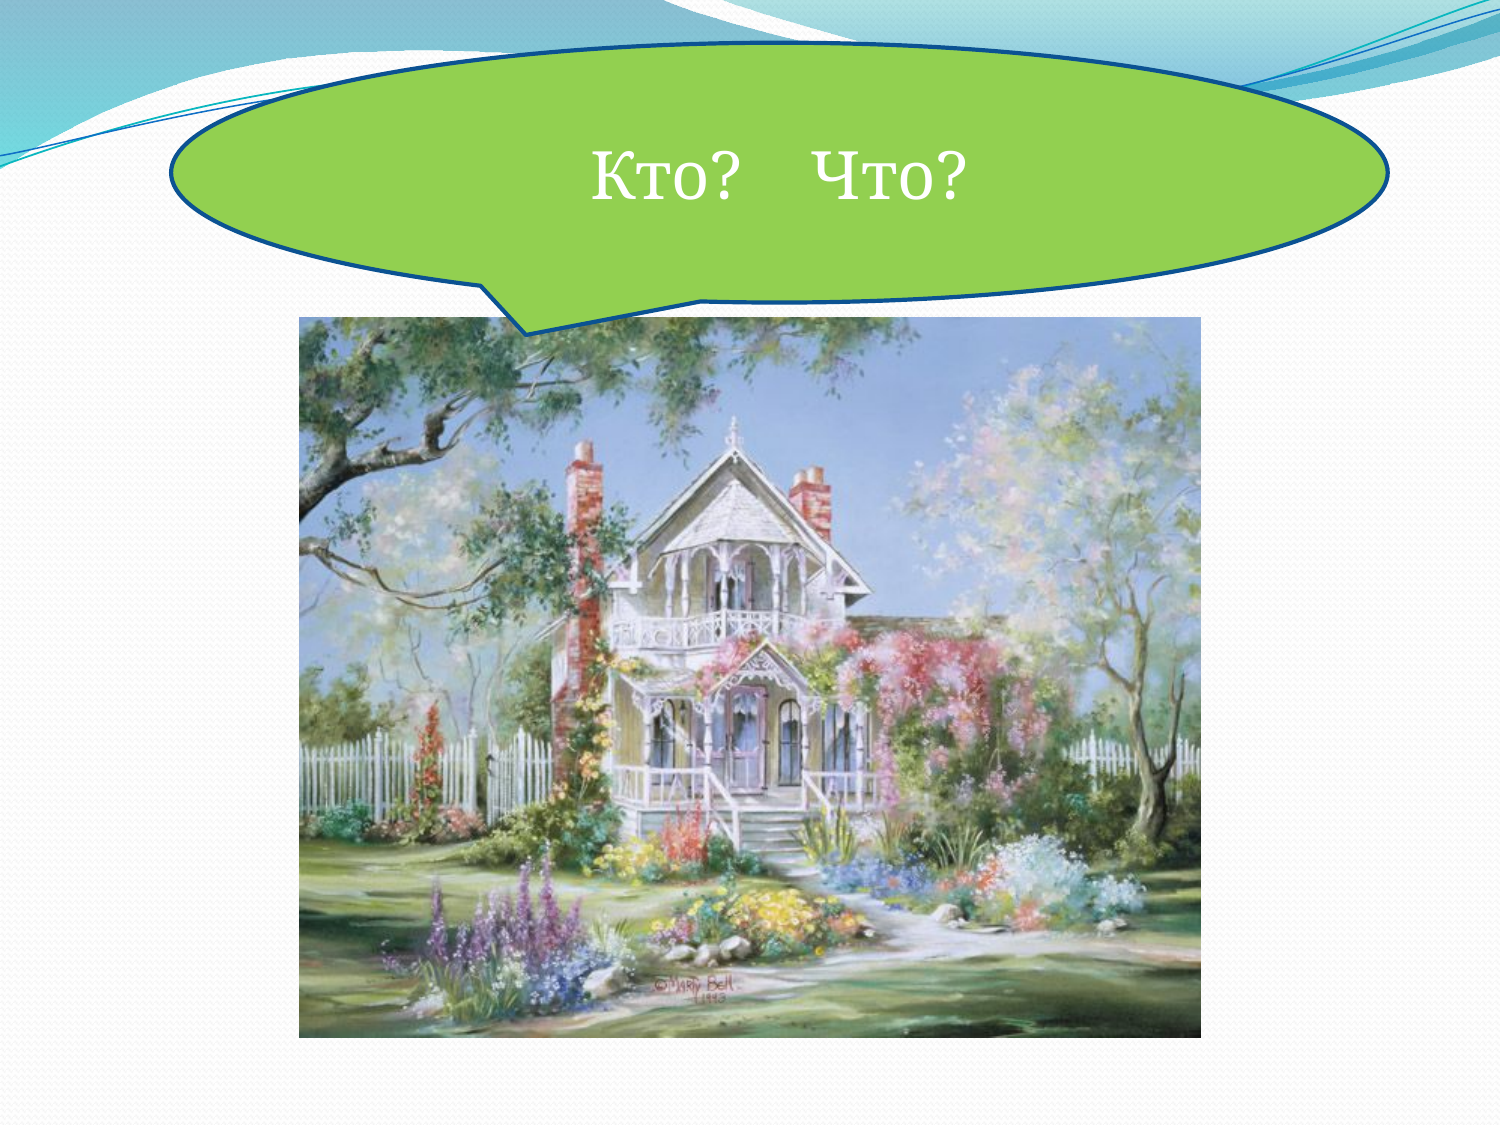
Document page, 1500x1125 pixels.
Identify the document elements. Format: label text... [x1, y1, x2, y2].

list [298, 317, 1202, 1038]
text_box Кто? Что? [168, 40, 1390, 316]
